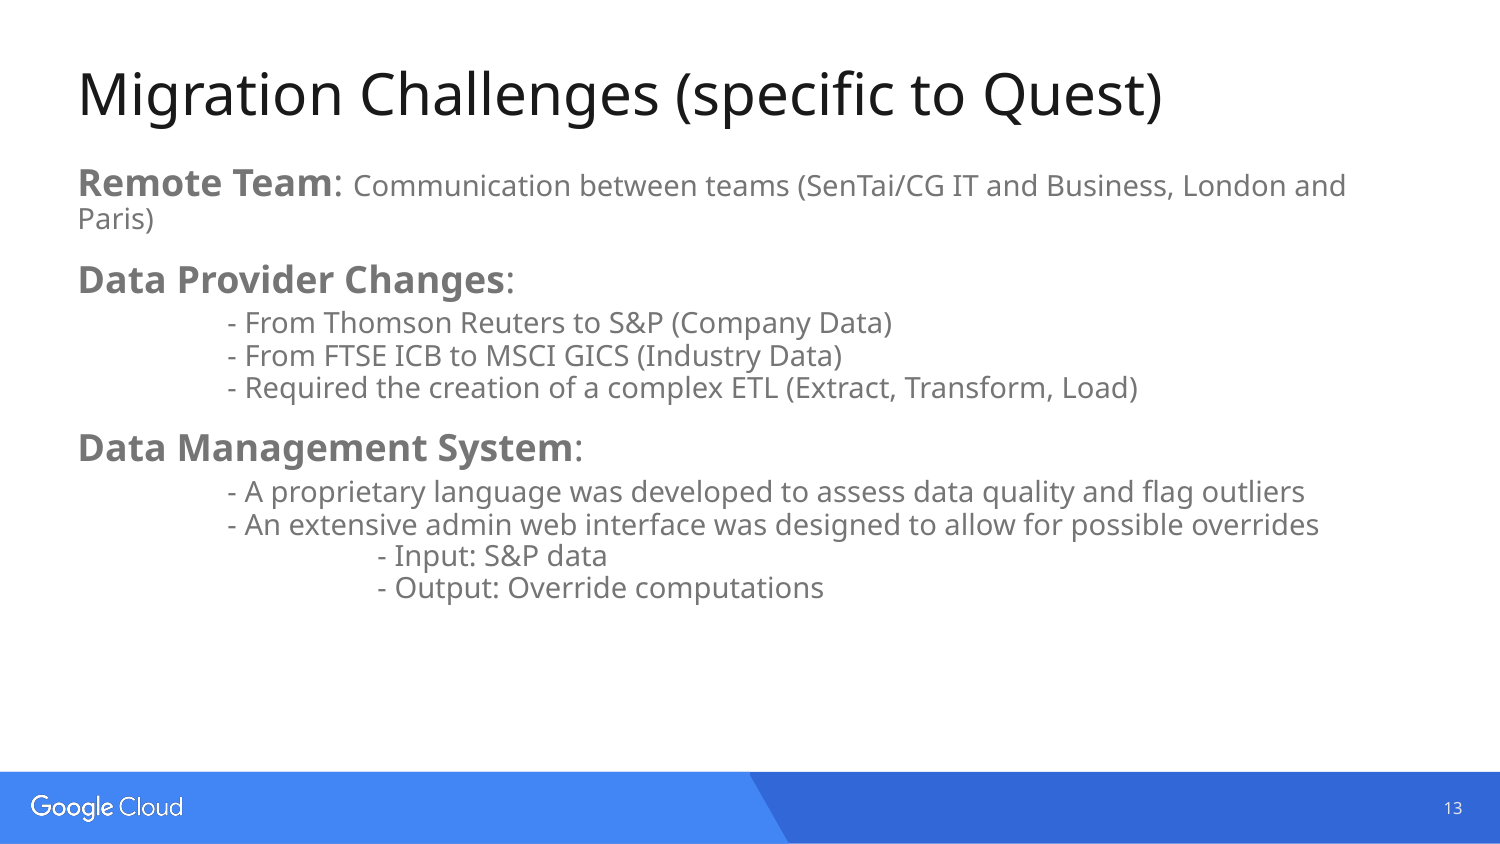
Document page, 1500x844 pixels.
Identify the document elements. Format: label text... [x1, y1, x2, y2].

text_box [0, 771, 789, 844]
text_box Migration Challenges (specific to Quest) [62, 49, 1413, 148]
text_box [750, 771, 1500, 844]
text_box ‹#› [1137, 796, 1463, 822]
text_box Remote Team: Communication between teams (SenTai/CG IT and Business, London and Paris) Data Provider Changes: - From Thomson Reuters to S&P (Company Data) - From FTSE ICB to MSCI GICS (Industry Data) - Required the creation of a complex ETL (Extract, Transform, Load) Data Management System: - A proprietary language was developed to assess data quality and flag outliers - An extensive admin web interface was designed to allow for possible overrides - Input: S&P data - Output: Override computations [62, 148, 1447, 725]
picture [28, 783, 185, 835]
